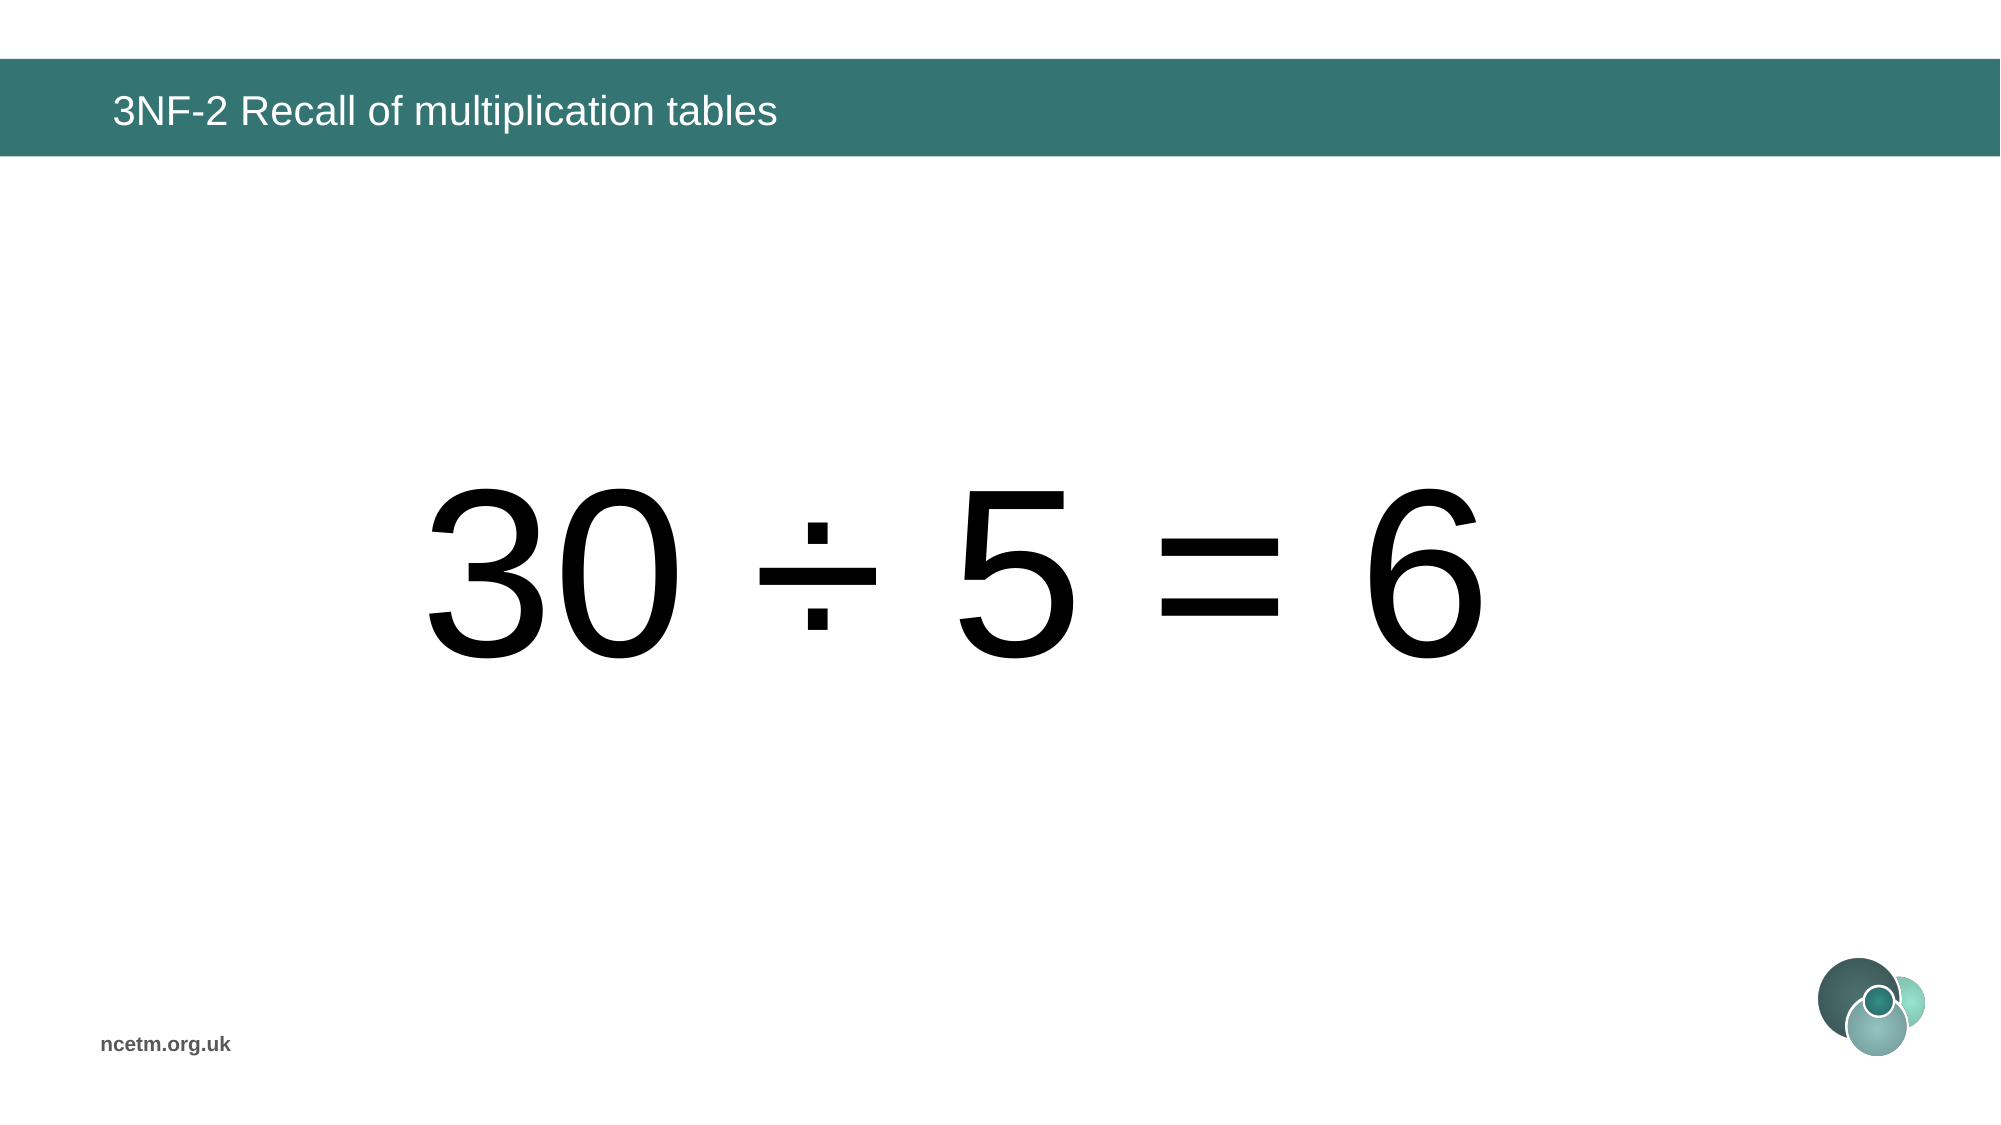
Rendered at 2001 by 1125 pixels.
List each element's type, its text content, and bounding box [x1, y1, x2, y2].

picture [1818, 958, 1925, 1056]
text_box 30 ÷ 5 = [405, 409, 1344, 712]
title 3NF-2 Recall of multiplication tables [97, 76, 1945, 147]
text_box 6 [1344, 409, 1508, 712]
